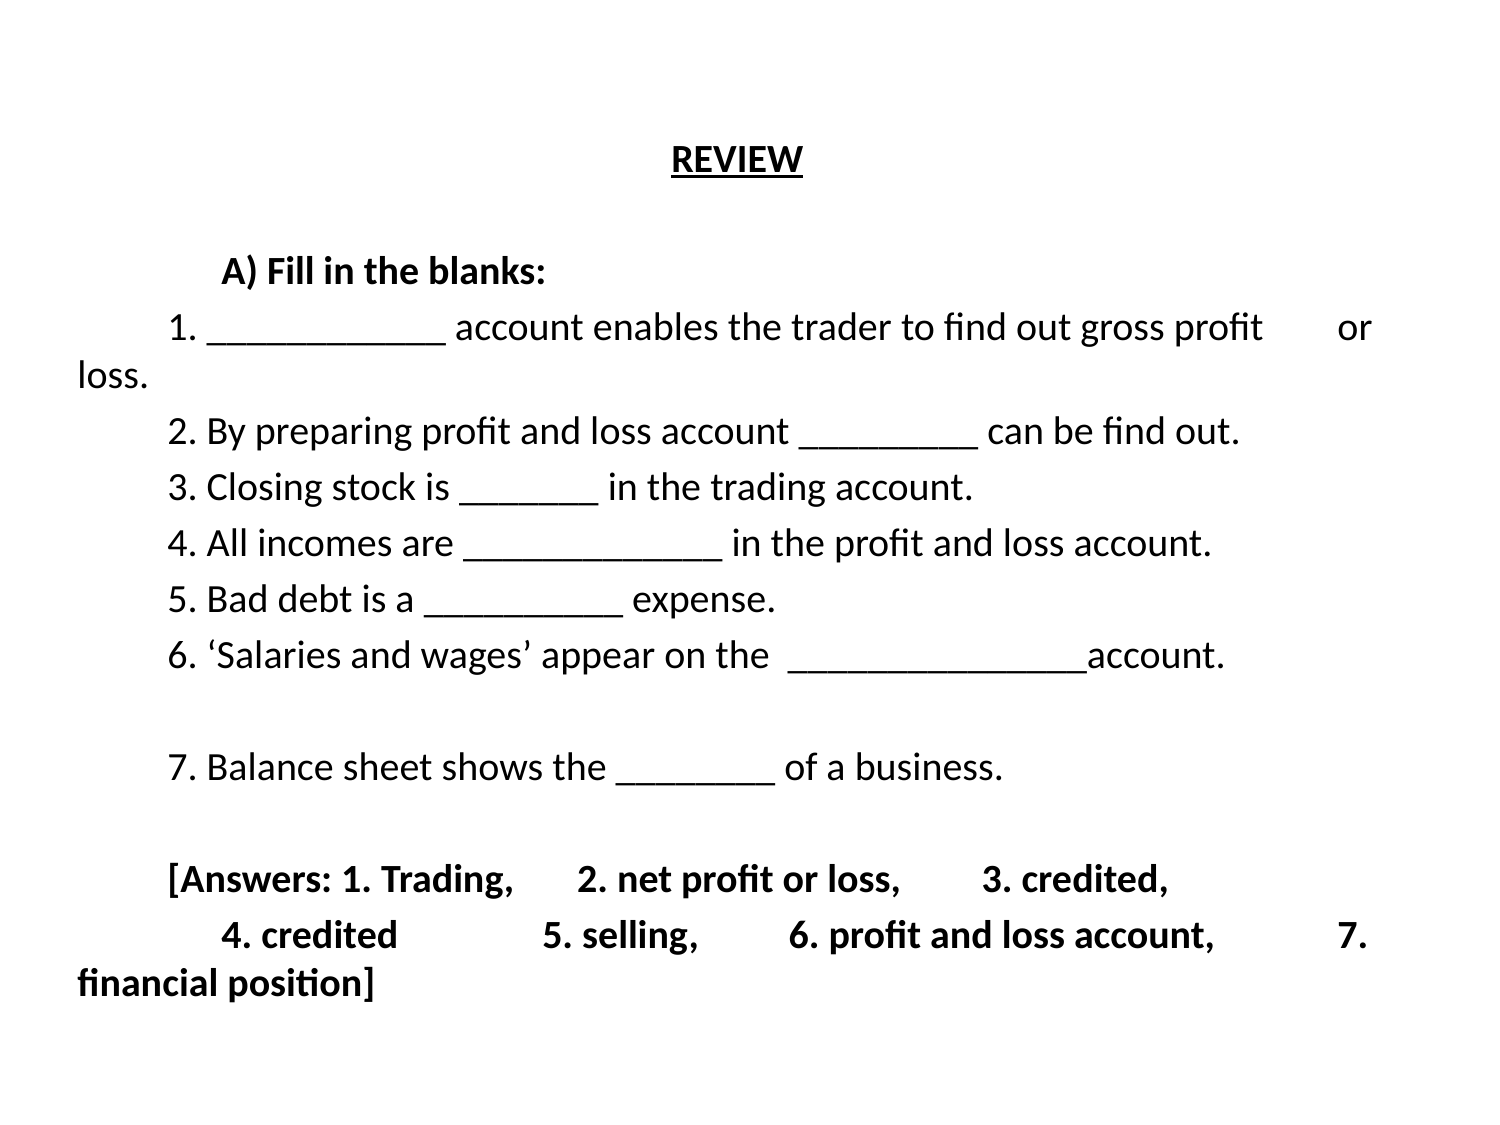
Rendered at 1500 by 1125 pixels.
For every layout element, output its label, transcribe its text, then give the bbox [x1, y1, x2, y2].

list REVIEW A) Fill in the blanks: 1. ____________ account enables the trader to find out gross profit or loss. 2. By preparing profit and loss account _________ can be find out. 3. Closing stock is _______ in the trading account. 4. All incomes are _____________ in the profit and loss account. 5. Bad debt is a __________ expense. 6. ‘Salaries and wages’ appear on the _______________account. 7. Balance sheet shows the ________ of a business. [Answers: 1. Trading, 2. net profit or loss, 3. credited, 4. credited 5. selling, 6. profit and loss account, 7. financial position] [62, 125, 1413, 1025]
